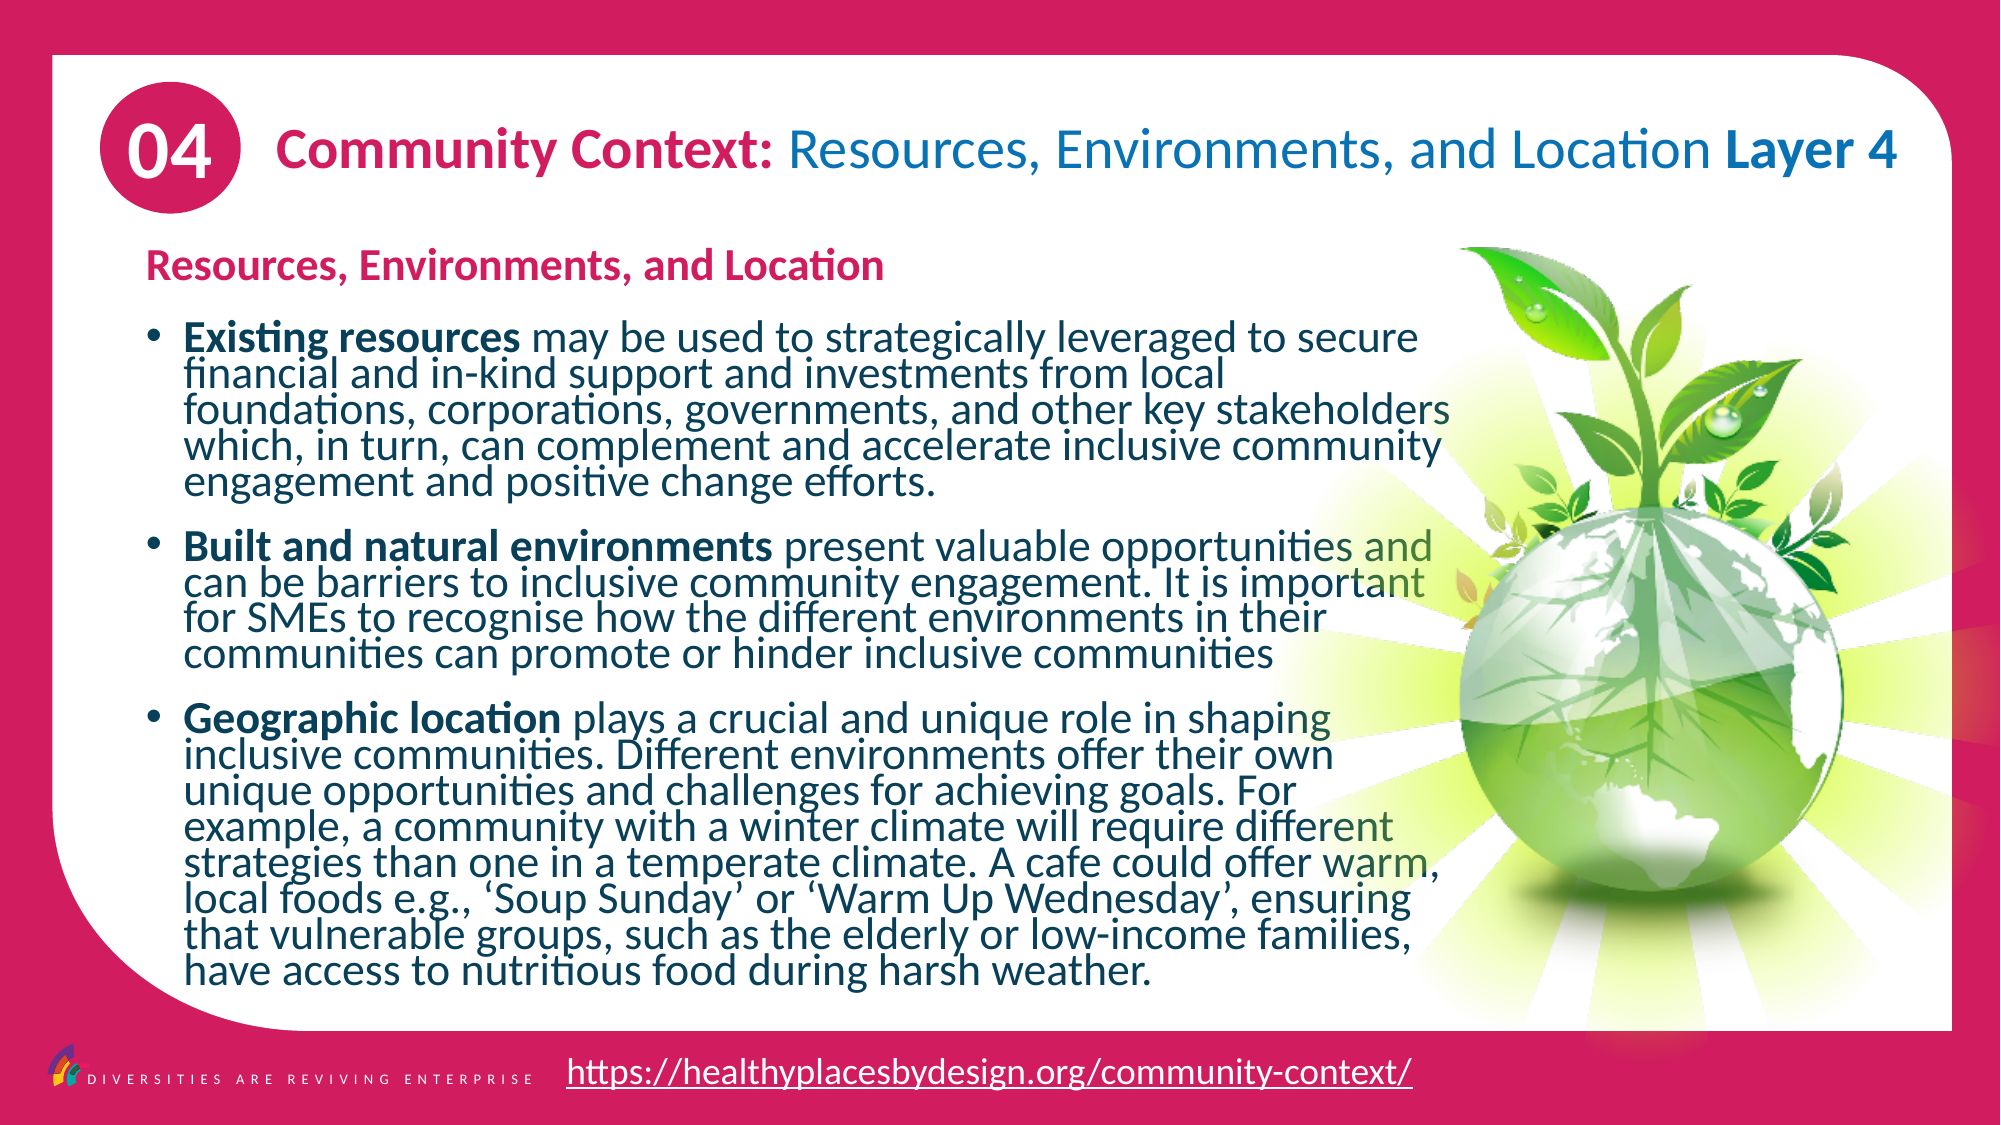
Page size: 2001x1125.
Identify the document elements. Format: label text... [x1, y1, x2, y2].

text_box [99, 81, 241, 214]
list Resources, Environments, and Location Existing resources may be used to strategically leveraged to secure financial and in-kind support and investments from local foundations, corporations, governments, and other key stakeholders which, in turn, can complement and accelerate inclusive community engagement and positive change efforts. Built and natural environments present valuable opportunities and can be barriers to inclusive community engagement. It is important for SMEs to recognise how the different environments in their communities can promote or hinder inclusive communities Geographic location plays a crucial and unique role in shaping inclusive communities. Different environments offer their own unique opportunities and challenges for achieving goals. For example, a community with a winter climate will require different strategies than one in a temperate climate. A cafe could offer warm, local foods e.g., ‘Soup Sunday’ or ‘Warm Up Wednesday’, ensuring that vulnerable groups, such as the elderly or low-income families, have access to nutritious food during harsh weather. [130, 222, 1477, 855]
list Community Context: Resources, Environments, and Location Layer 4 [261, 83, 2000, 216]
text_box https://healthyplacesbydesign.org/community-context/ [551, 1039, 1552, 1099]
picture [1251, 247, 2000, 1081]
